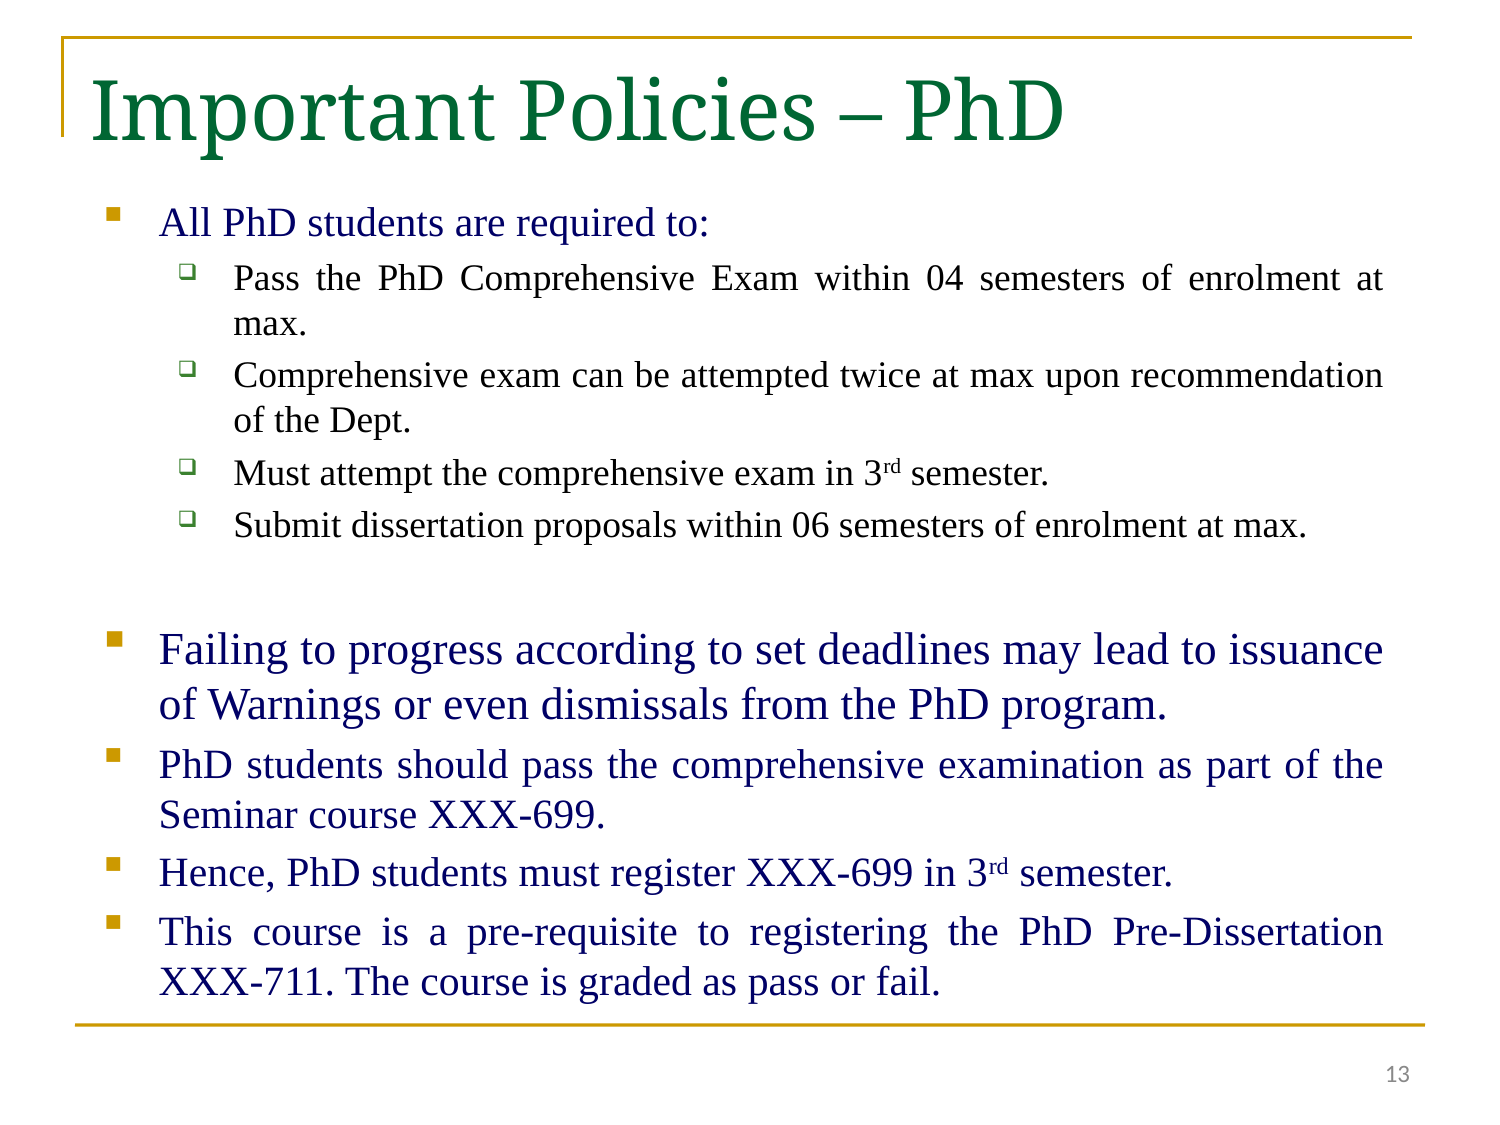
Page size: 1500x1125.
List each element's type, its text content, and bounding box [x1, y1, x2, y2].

text_box All PhD students are required to: Pass the PhD Comprehensive Exam within 04 semesters of enrolment at max. Comprehensive exam can be attempted twice at max upon recommendation of the Dept. Must attempt the comprehensive exam in 3rd semester. Submit dissertation proposals within 06 semesters of enrolment at max. Failing to progress according to set deadlines may lead to issuance of Warnings or even dismissals from the PhD program. PhD students should pass the comprehensive examination as part of the Seminar course XXX-699. Hence, PhD students must register XXX-699 in 3rd semester. This course is a pre-requisite to registering the PhD Pre-Dissertation XXX-711. The course is graded as pass or fail. [87, 187, 1400, 1038]
text_box 13 [1074, 1042, 1425, 1103]
text_box Important Policies – PhD [75, 49, 1463, 188]
